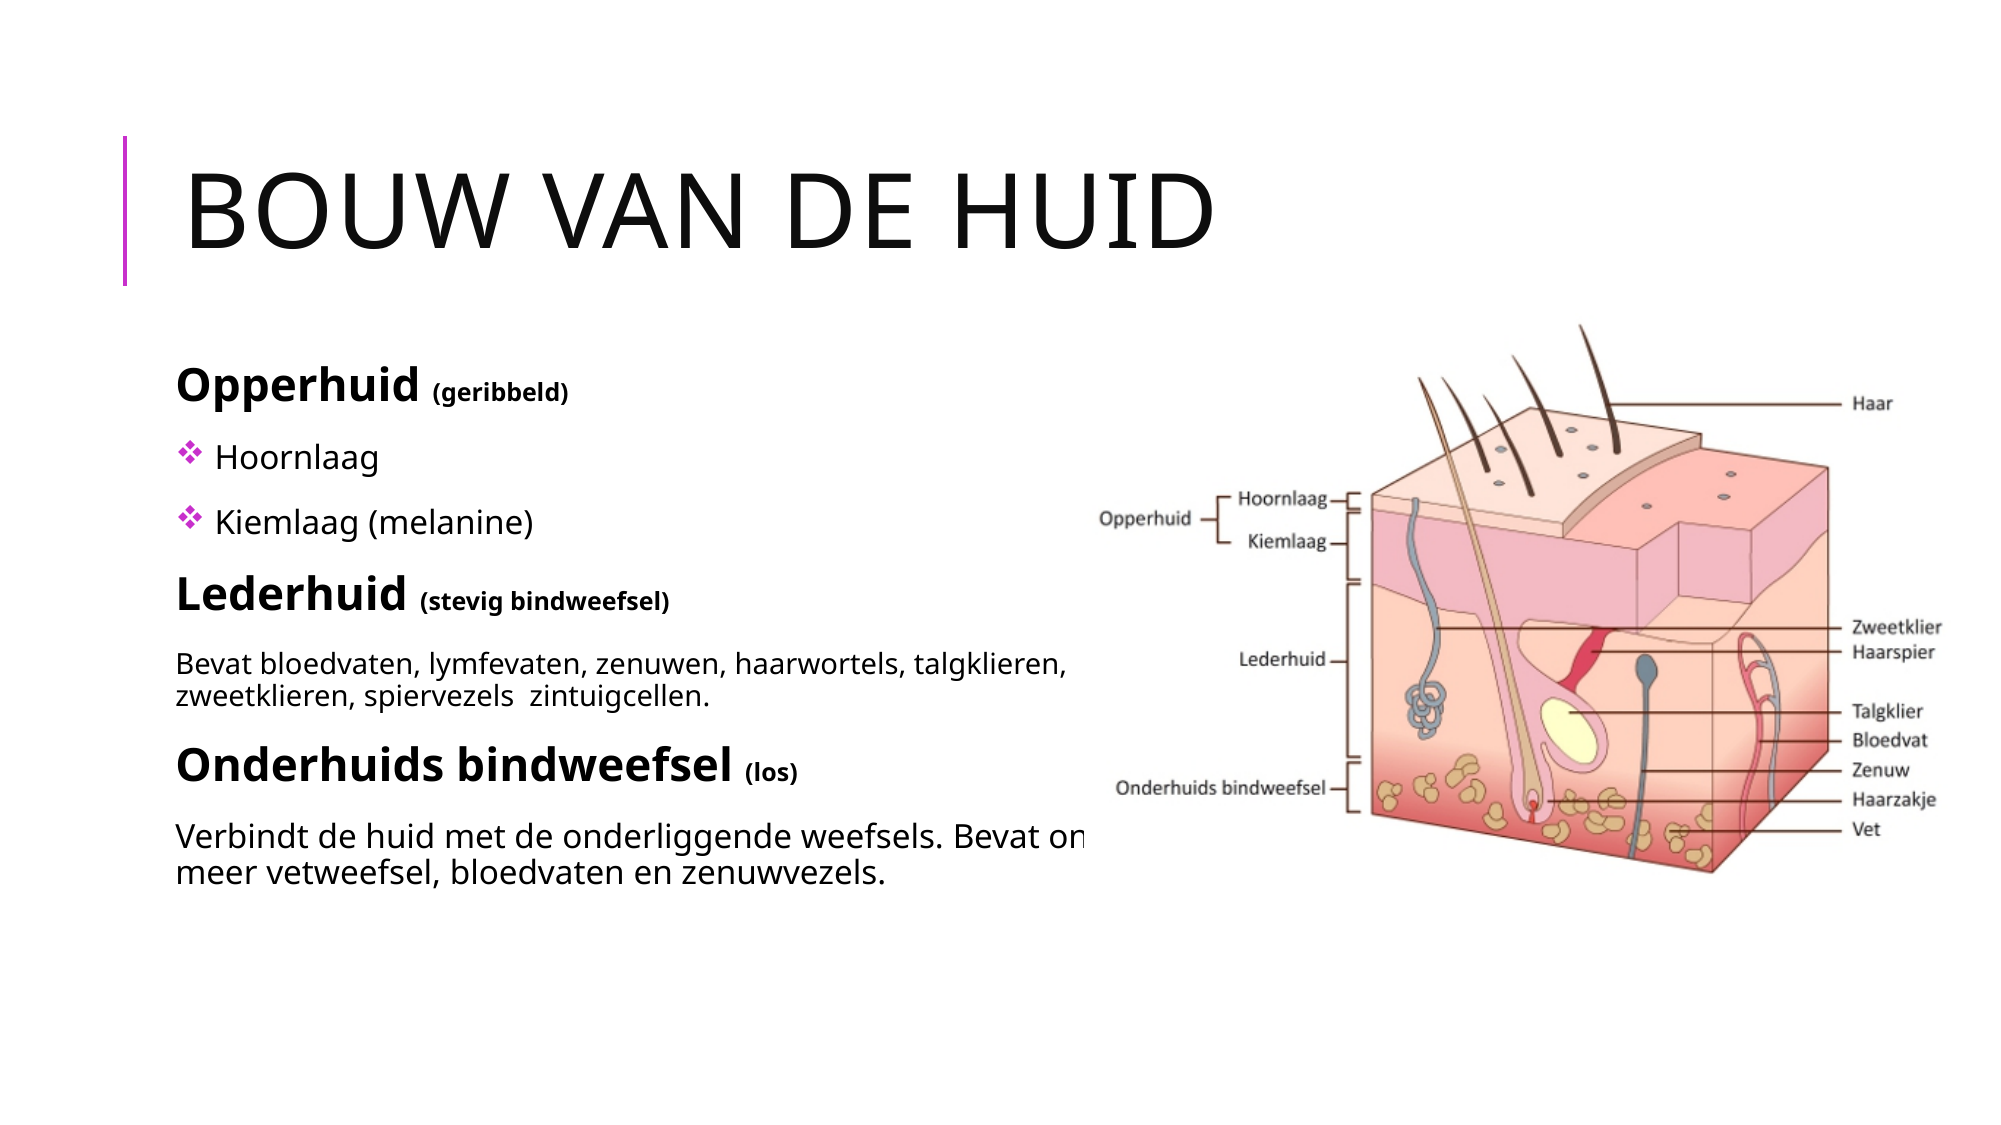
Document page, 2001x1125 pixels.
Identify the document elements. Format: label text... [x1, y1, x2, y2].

title Bouw van de huid [168, 96, 1763, 342]
list Opperhuid (geribbeld) Hoornlaag Kiemlaag (melanine) Lederhuid (stevig bindweefsel) Bevat bloedvaten, lymfevaten, zenuwen, haarwortels, talgklieren, zweetklieren, spiervezels zintuigcellen. Onderhuids bindweefsel (los) Verbindt de huid met de onderliggende weefsels. Bevat onder meer vetweefsel, bloedvaten en zenuwvezels. [168, 354, 1193, 1063]
picture [1084, 313, 1962, 899]
